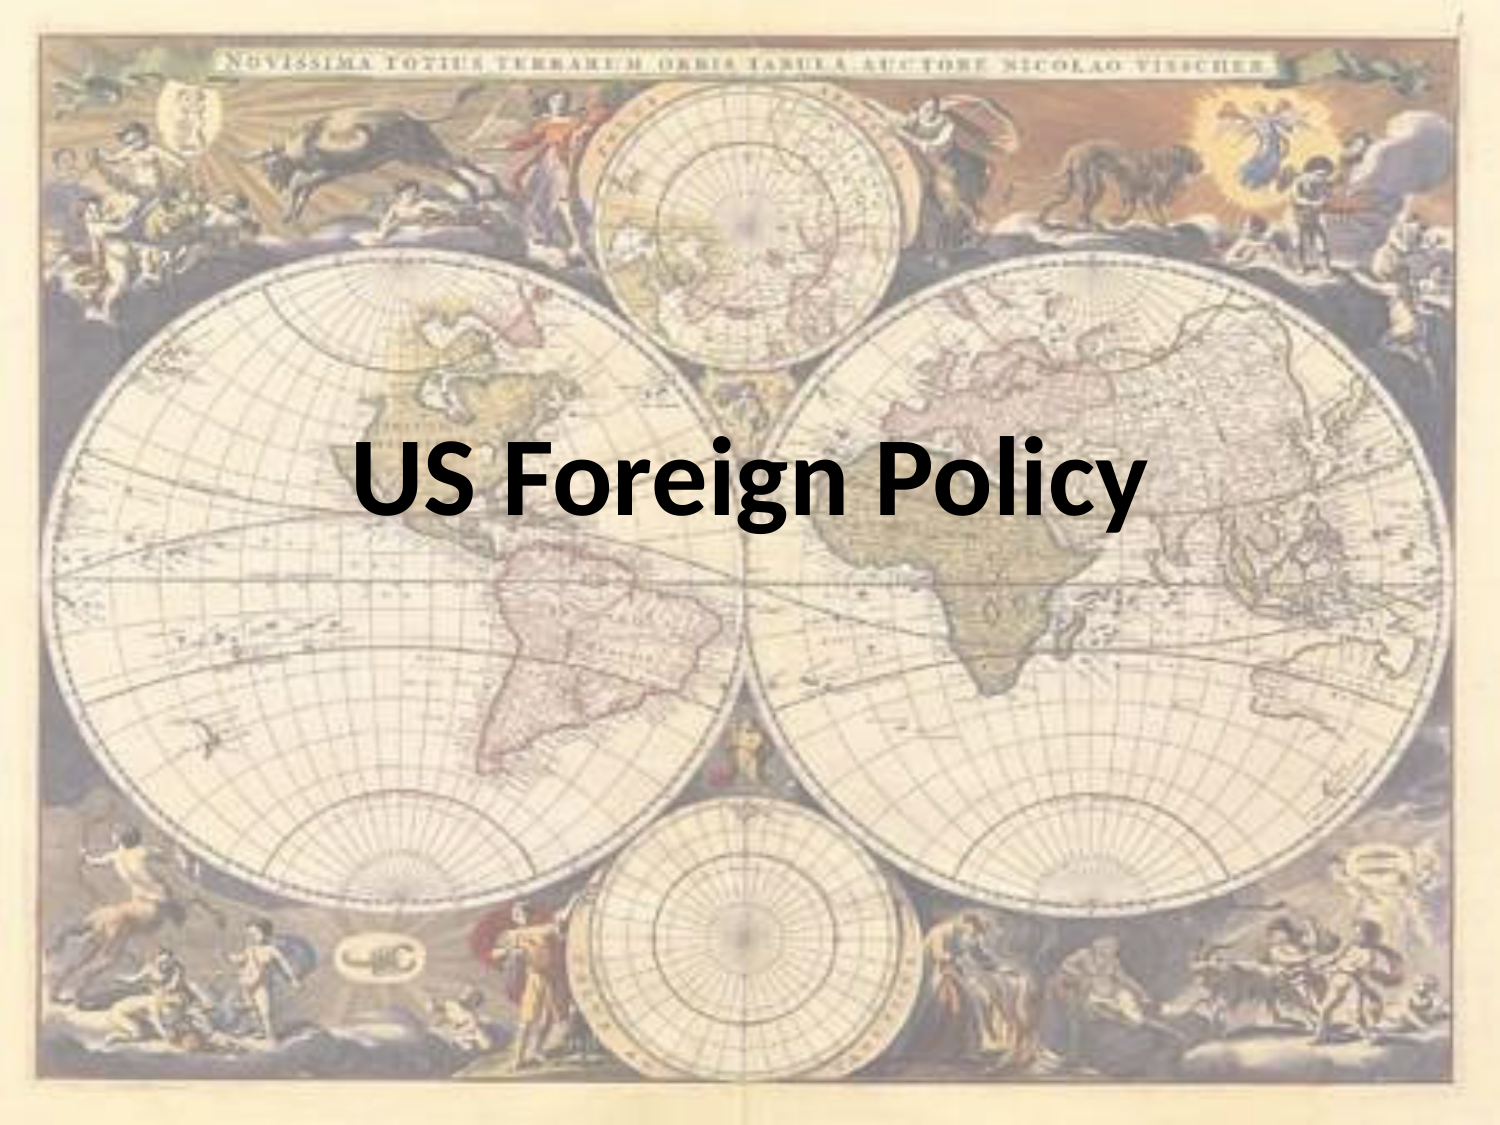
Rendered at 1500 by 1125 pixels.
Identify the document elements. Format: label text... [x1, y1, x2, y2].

title US Foreign Policy [112, 349, 1388, 591]
